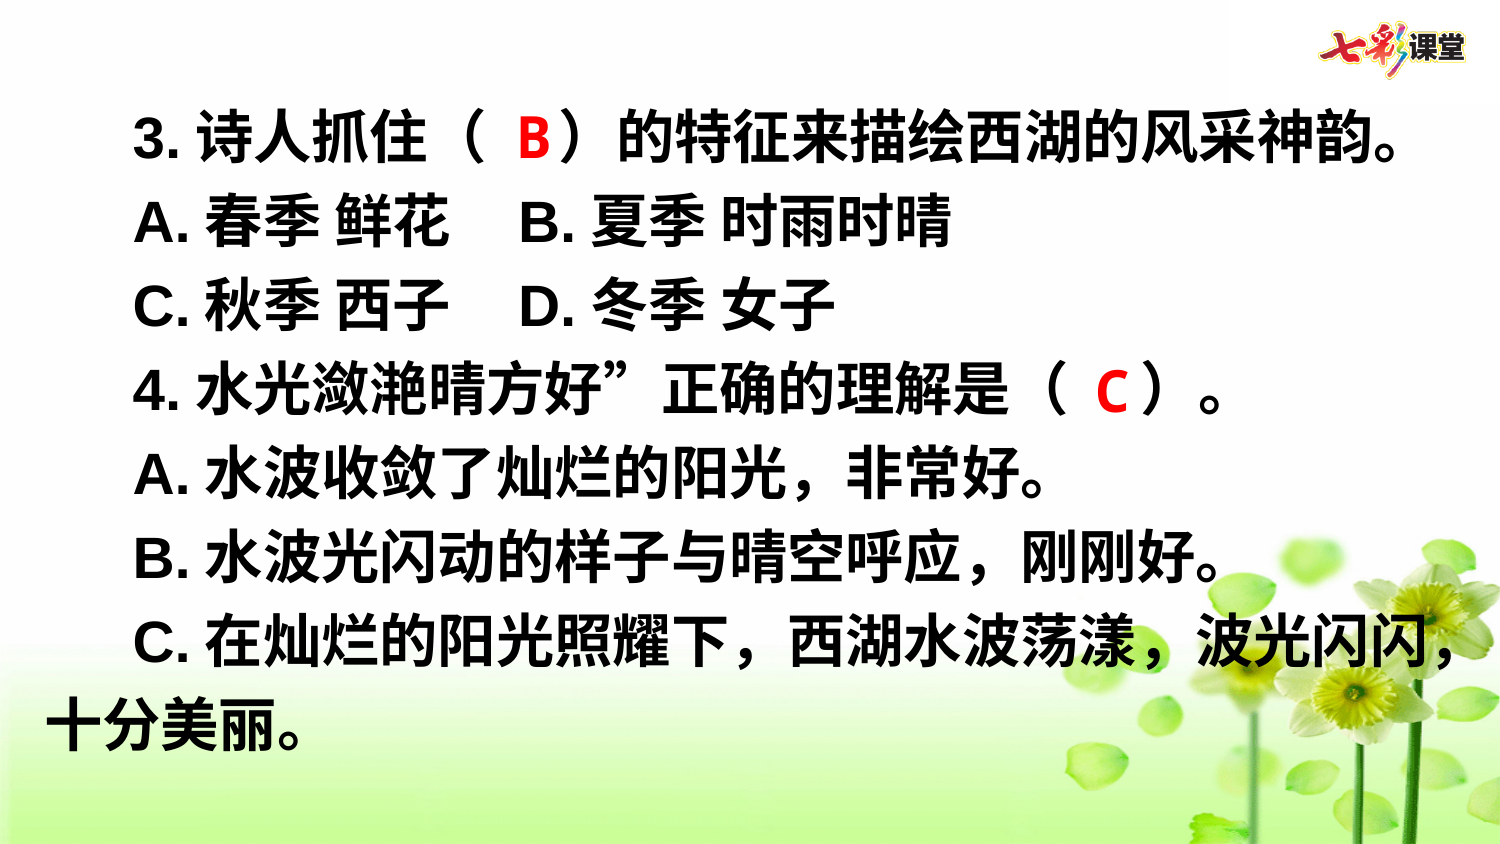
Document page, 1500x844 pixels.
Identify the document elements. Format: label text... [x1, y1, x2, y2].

picture [0, 0, 1500, 844]
text_box 3.诗人抓住（ ）的特征来描绘西湖的风采神韵。 A.春季 鲜花 B.夏季 时雨时晴 C.秋季 西子 D.冬季 女子 4.水光潋滟晴方好”正确的理解是（ ）。 A.水波收敛了灿烂的阳光，非常好。 B.水波光闪动的样子与晴空呼应，刚刚好。 C.在灿烂的阳光照耀下，西湖水波荡漾，波光闪闪，十分美丽。 [29, 79, 1447, 766]
text_box C [1080, 333, 1199, 432]
text_box B [501, 79, 620, 178]
